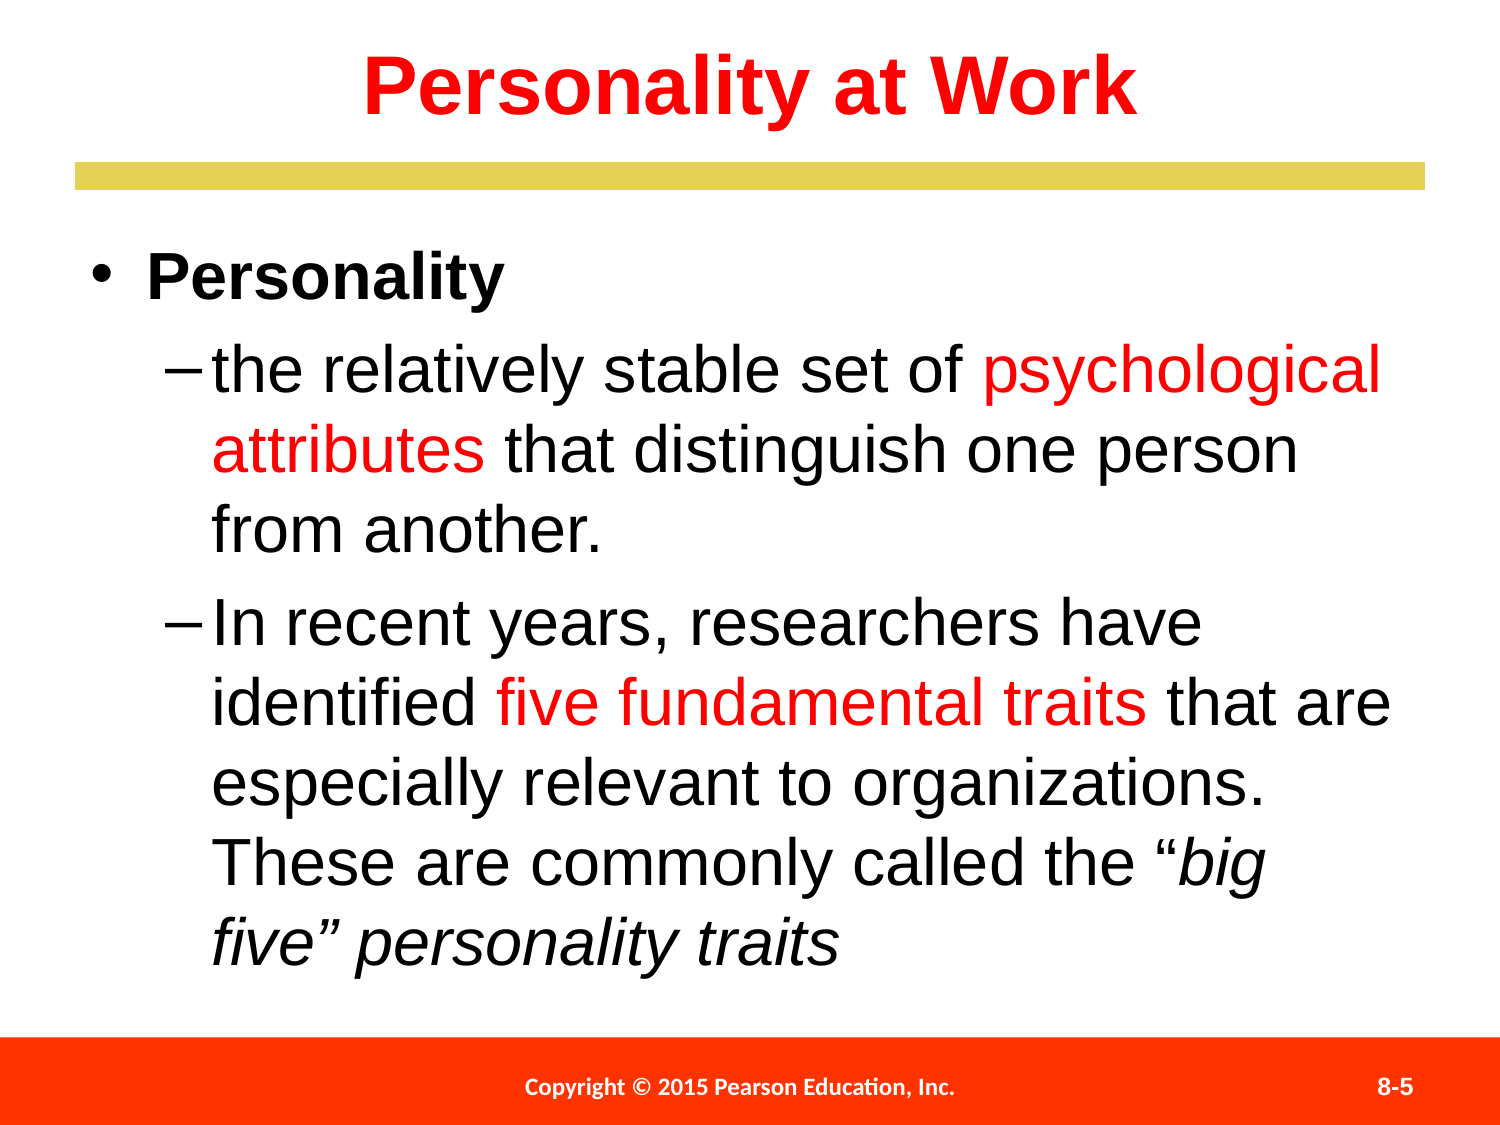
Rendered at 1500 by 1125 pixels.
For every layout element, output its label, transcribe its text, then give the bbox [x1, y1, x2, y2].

title Personality at Work [74, 24, 1426, 138]
list Personality the relatively stable set of psychological attributes that distinguish one person from another. In recent years, researchers have identified five fundamental traits that are especially relevant to organizations. These are commonly called the “big five” personality traits [74, 224, 1426, 1001]
picture [75, 162, 1425, 190]
